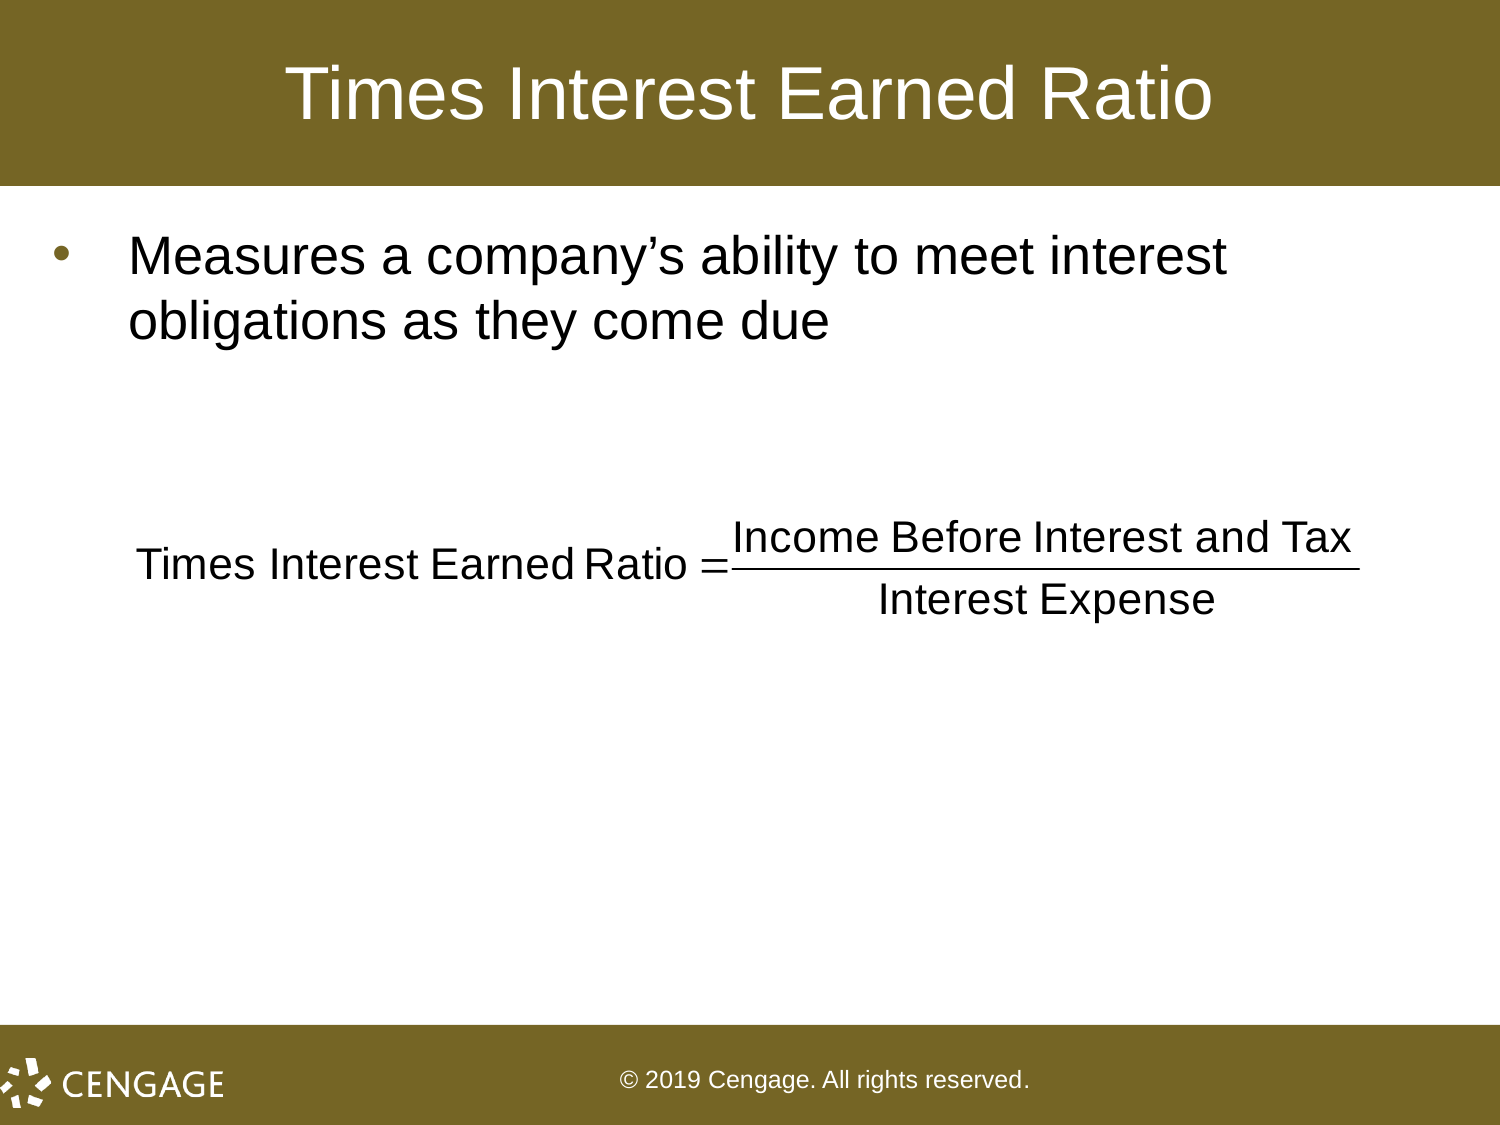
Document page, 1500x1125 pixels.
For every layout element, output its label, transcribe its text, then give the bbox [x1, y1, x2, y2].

list Measures a company’s ability to meet interest obligations as they come due [37, 212, 1475, 372]
title Times Interest Earned Ratio [7, 4, 1493, 175]
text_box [129, 509, 1371, 636]
picture [0, 1058, 223, 1108]
